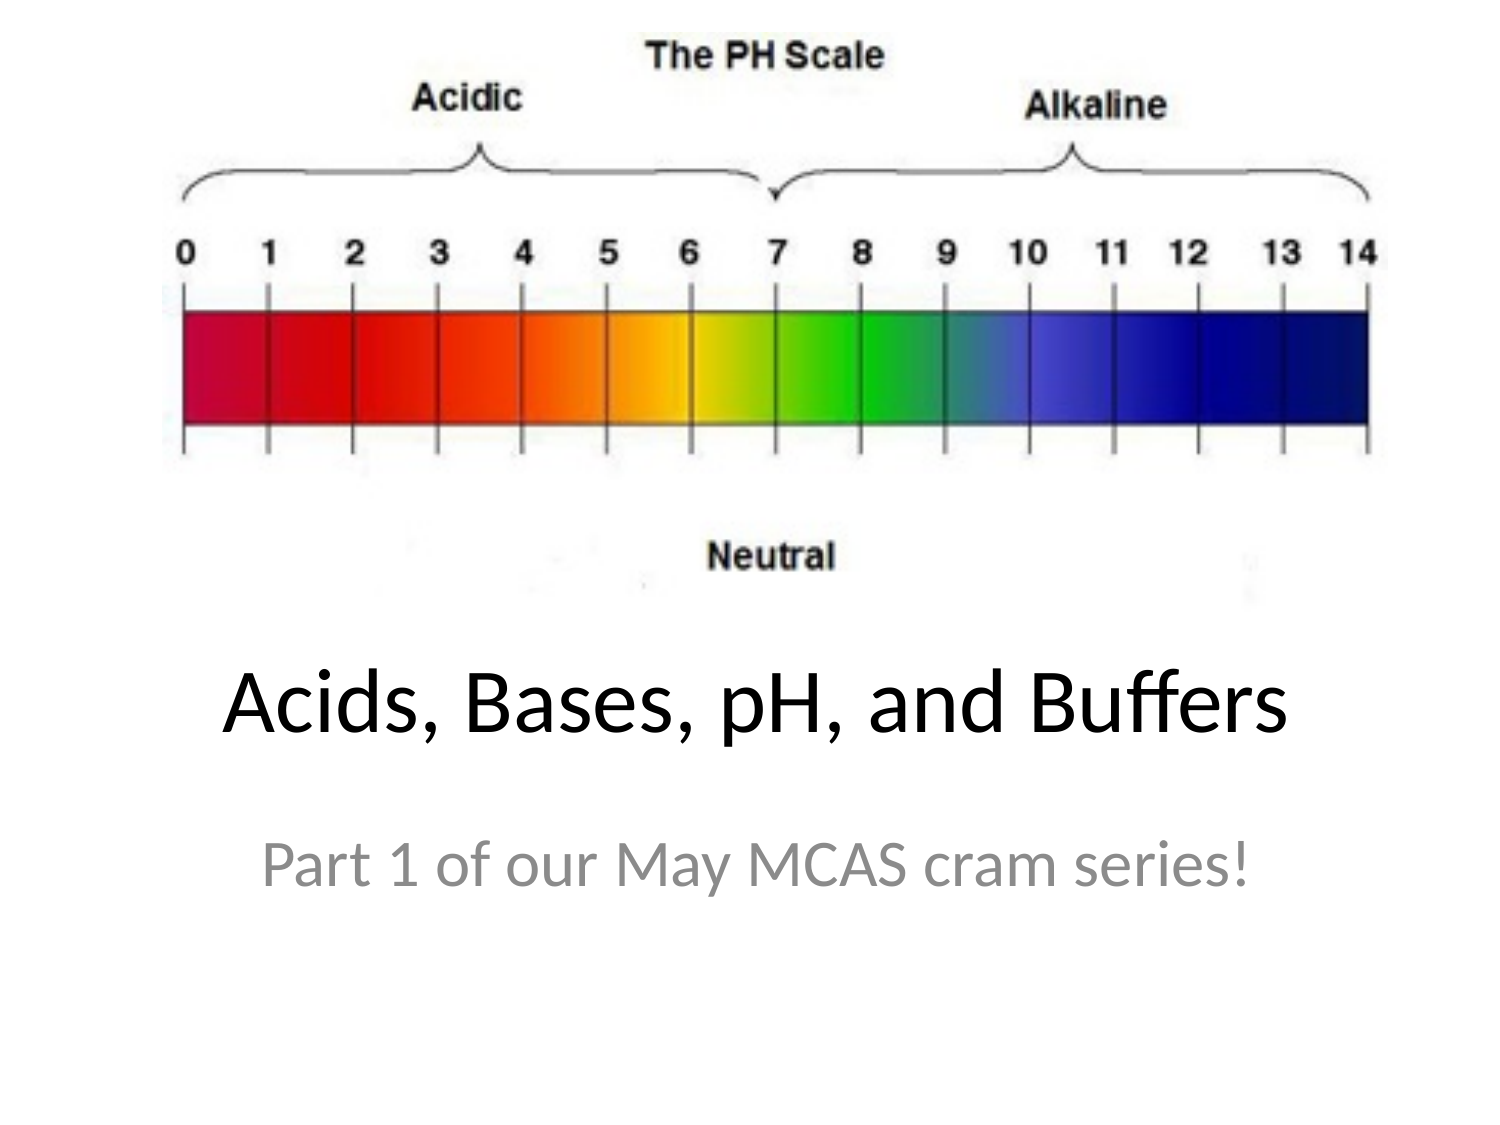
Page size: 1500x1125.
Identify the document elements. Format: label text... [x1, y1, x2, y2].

title Acids, Bases, pH, and Buffers [119, 575, 1395, 817]
picture [162, 32, 1388, 631]
subtitle Part 1 of our May MCAS cram series! [232, 812, 1283, 1100]
